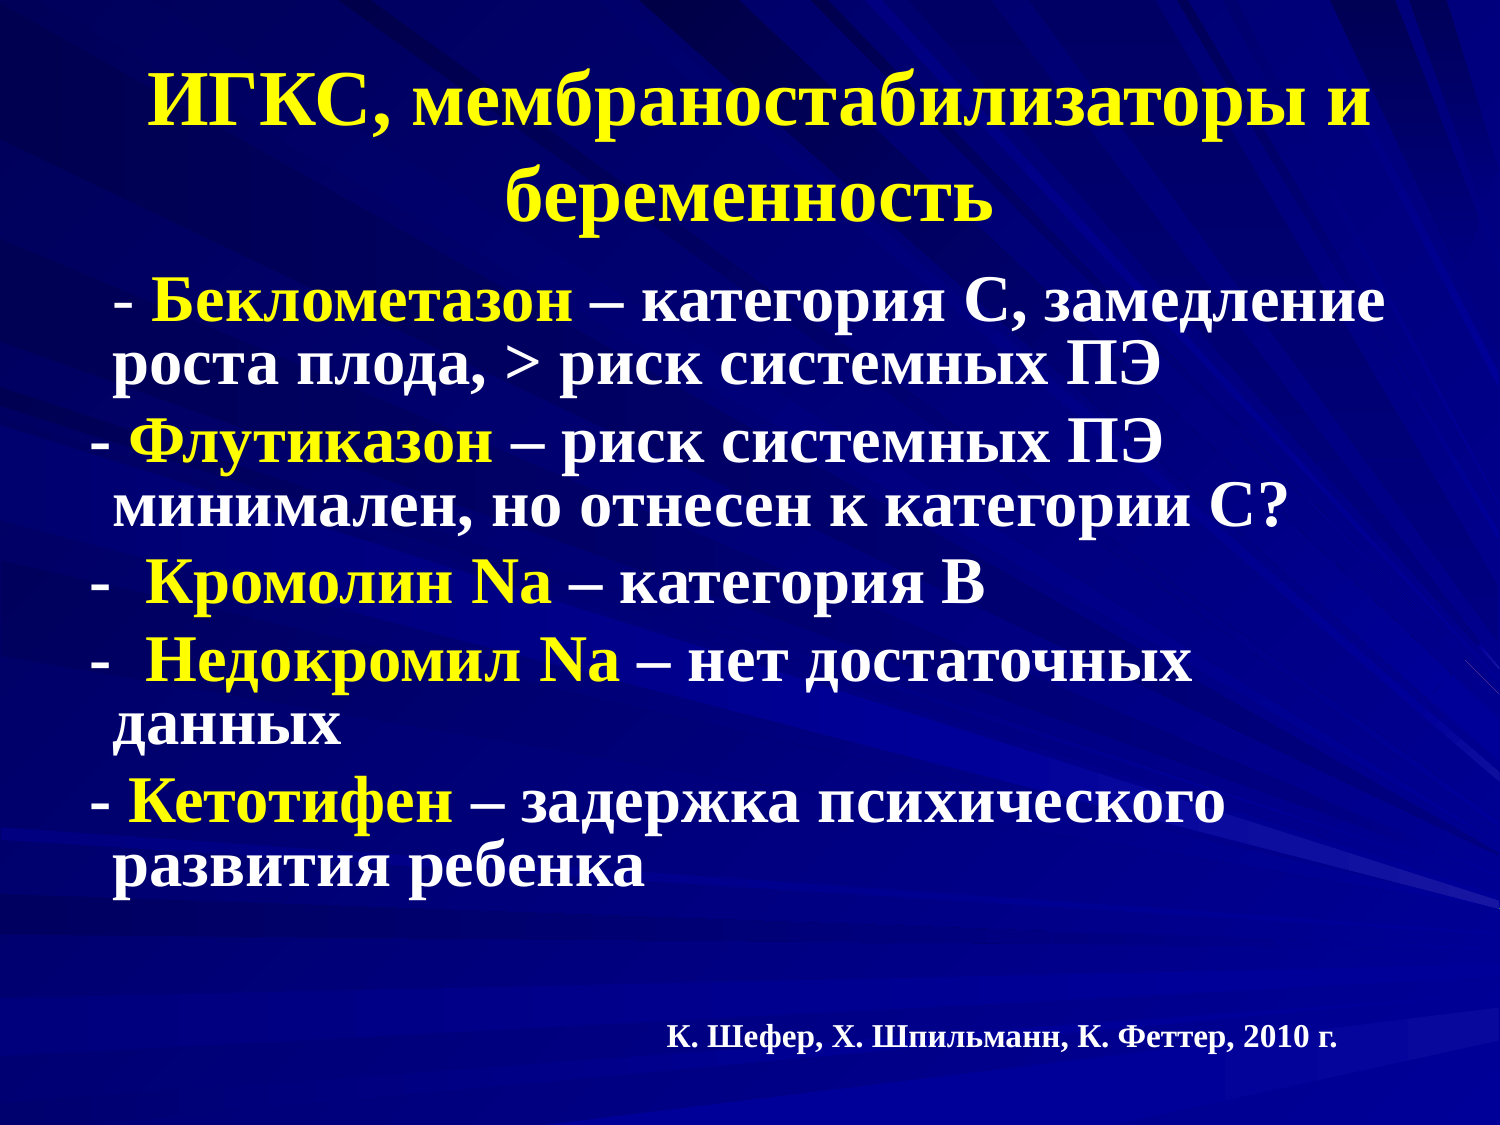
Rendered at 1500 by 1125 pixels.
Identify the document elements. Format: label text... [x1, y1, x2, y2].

title ИГКС, мембраностабилизаторы и беременность [74, 45, 1426, 234]
list - Беклометазон – категория С, замедление роста плода, > риск системных ПЭ - Флутиказон – риск системных ПЭ минимален, но отнесен к категории С? - Кромолин Na – категория В - Недокромил Na – нет достаточных данных - Кетотифен – задержка психического развития ребенка К. Шефер, Х. Шпильманн, К. Феттер, 2010 г. [40, 262, 1424, 1083]
